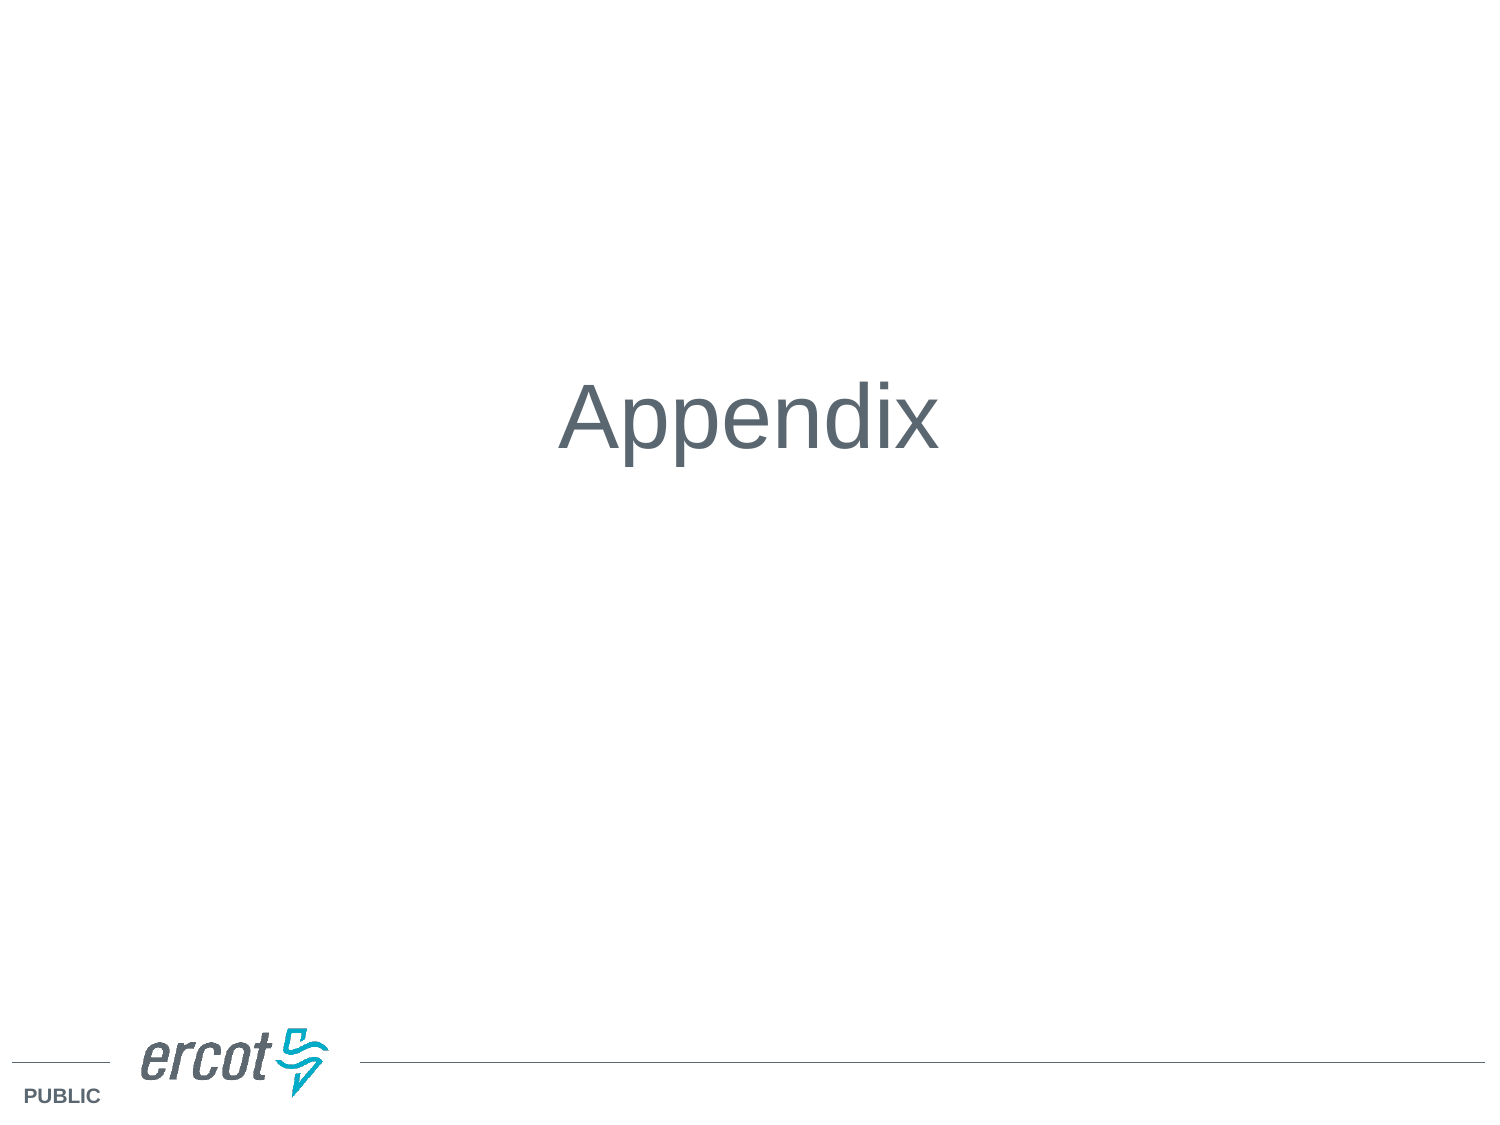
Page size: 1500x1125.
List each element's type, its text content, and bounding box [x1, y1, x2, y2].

title Appendix [112, 349, 1388, 591]
picture [137, 1024, 332, 1100]
